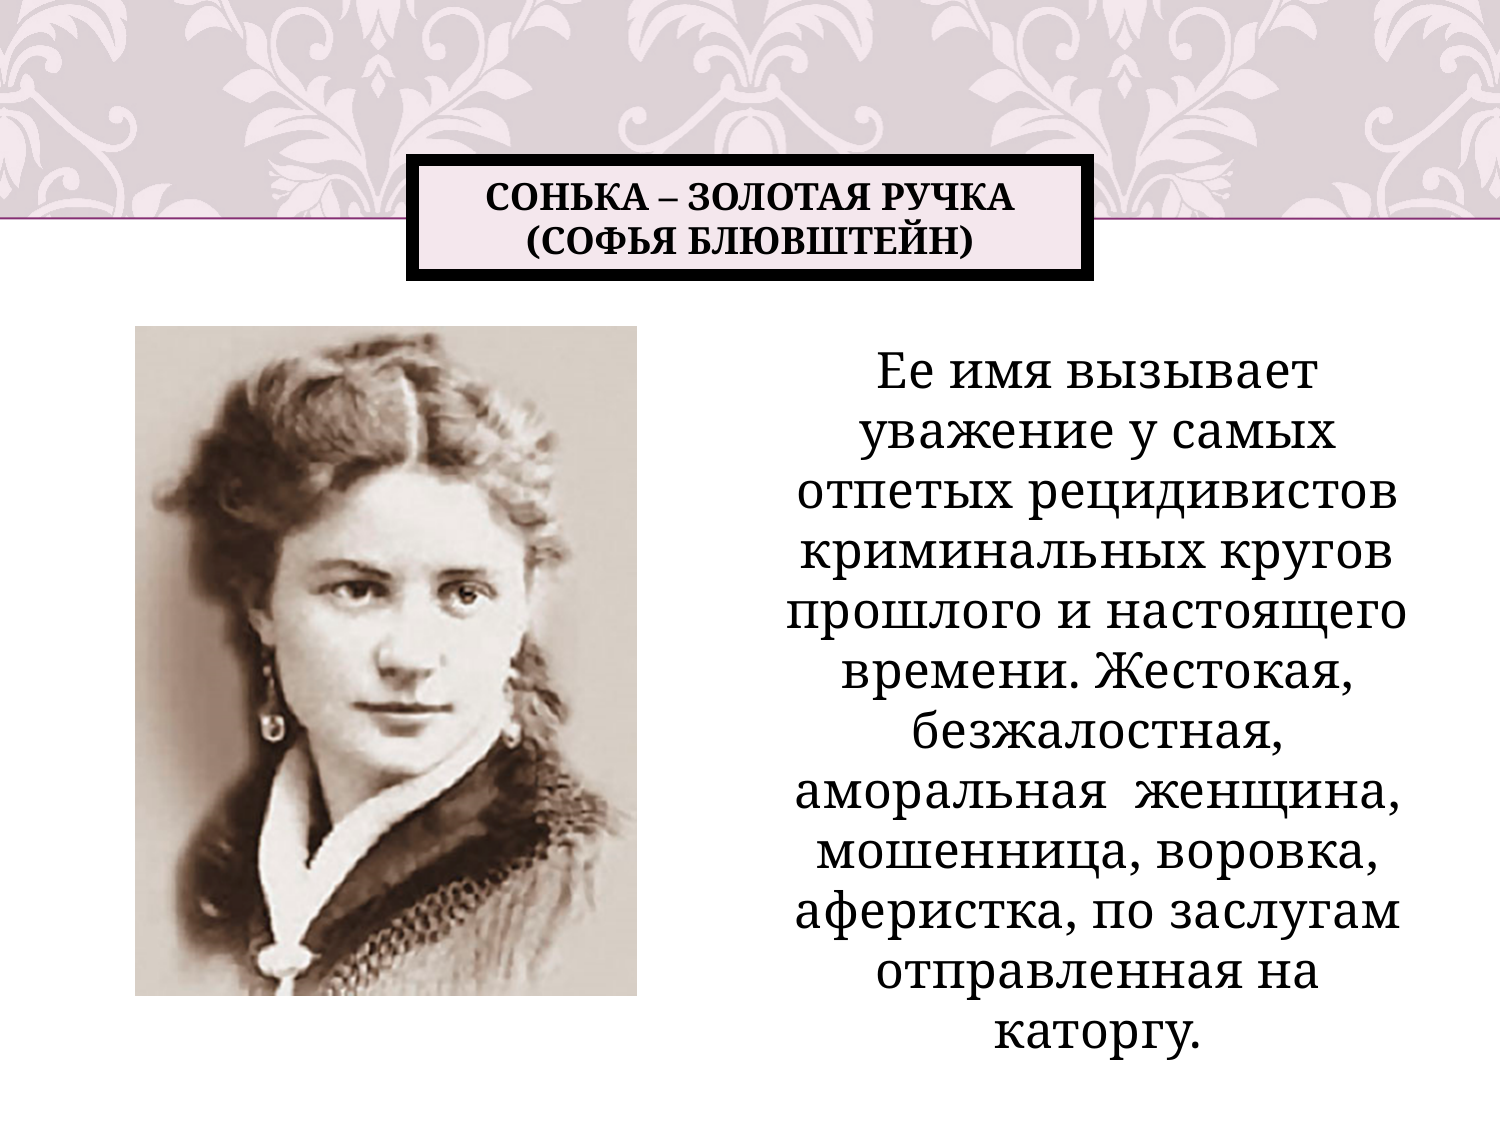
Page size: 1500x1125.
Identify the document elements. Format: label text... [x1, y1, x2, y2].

list Ее имя вызывает уважение у самых отпетых рецидивистов криминальных кругов прошлого и настоящего времени. Жестокая, безжалостная, аморальная женщина, мошенница, воровка, аферистка, по заслугам отправленная на каторгу. [761, 331, 1436, 1000]
title Сонька – Золотая ручка (Софья Блювштейн) [406, 154, 1094, 281]
picture [135, 326, 637, 996]
